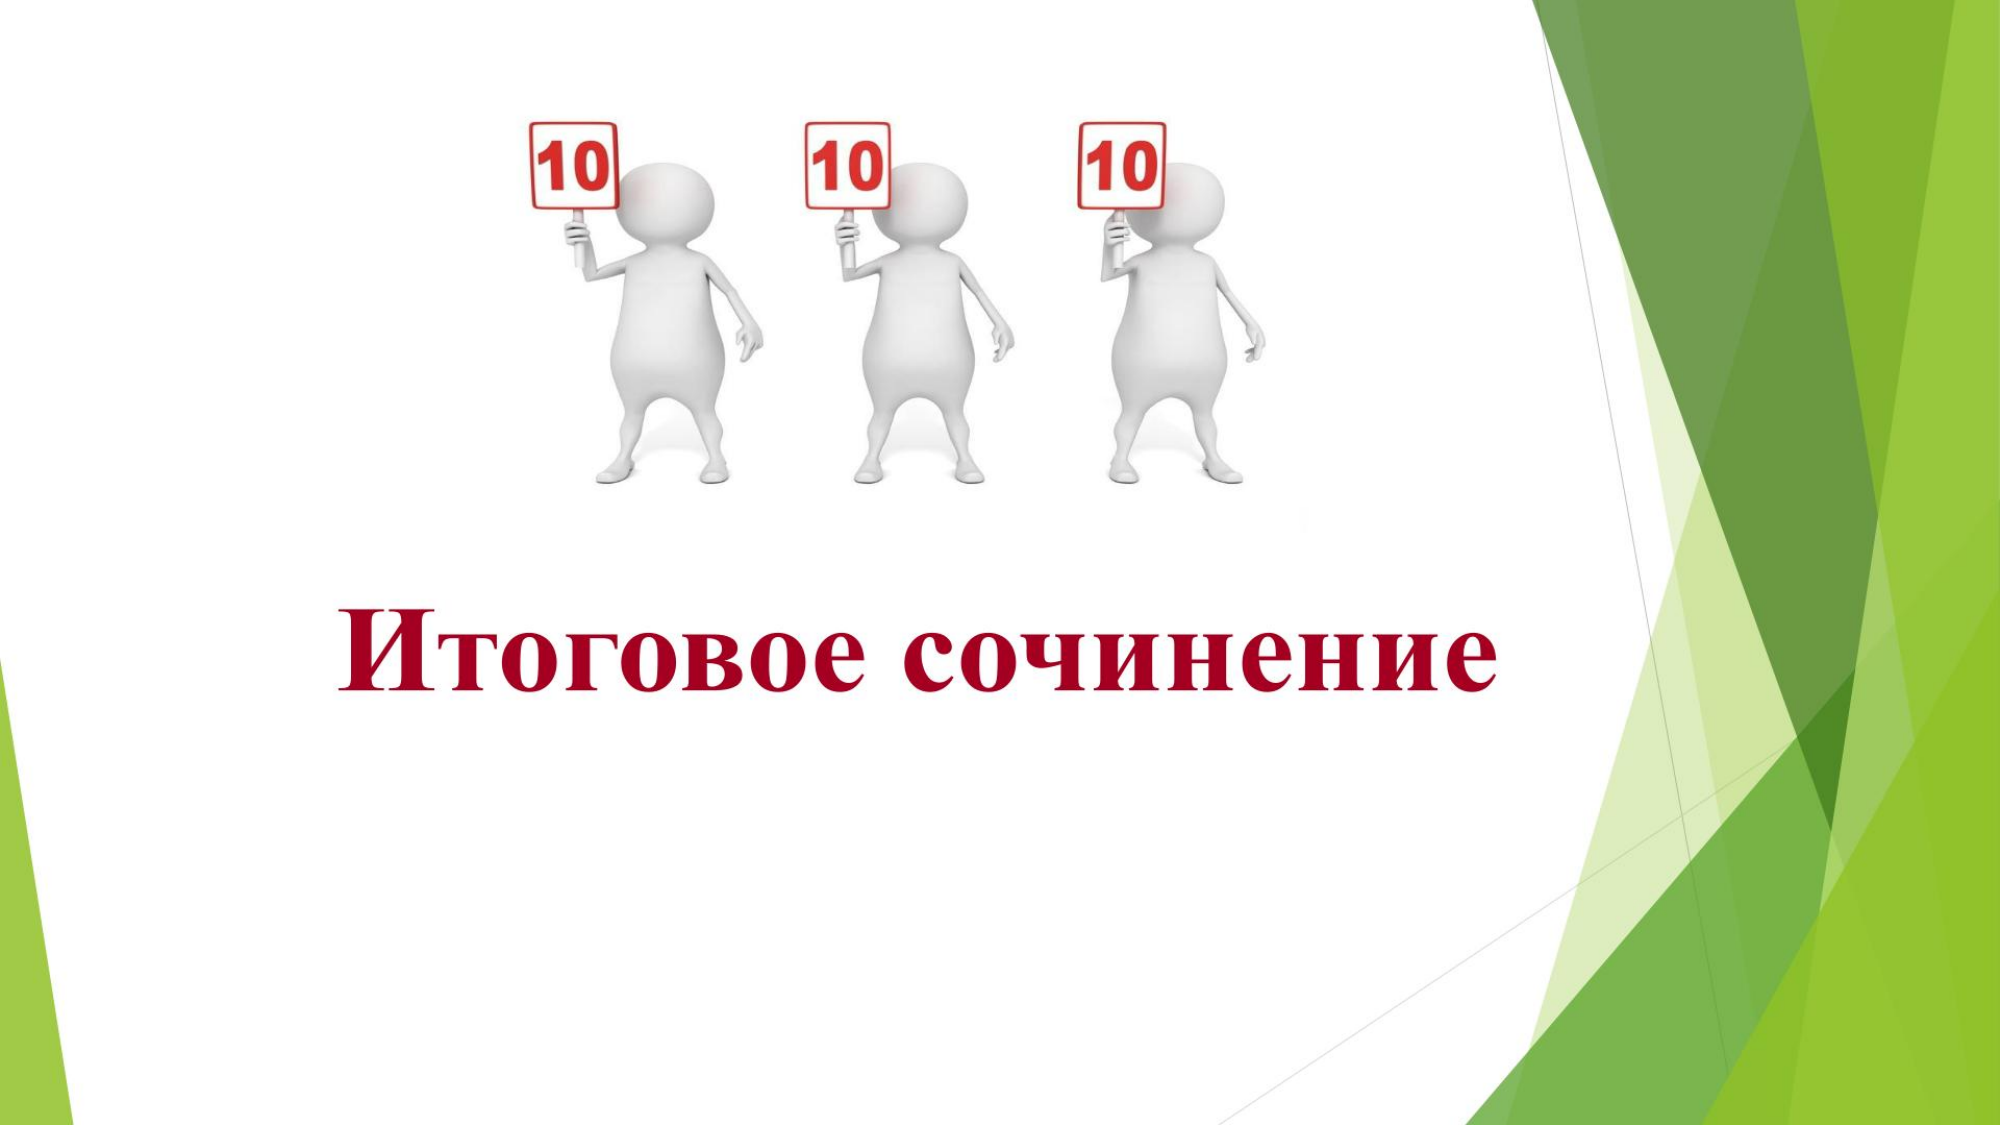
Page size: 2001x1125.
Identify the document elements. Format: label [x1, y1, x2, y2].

text_box [0, 0, 2000, 1125]
